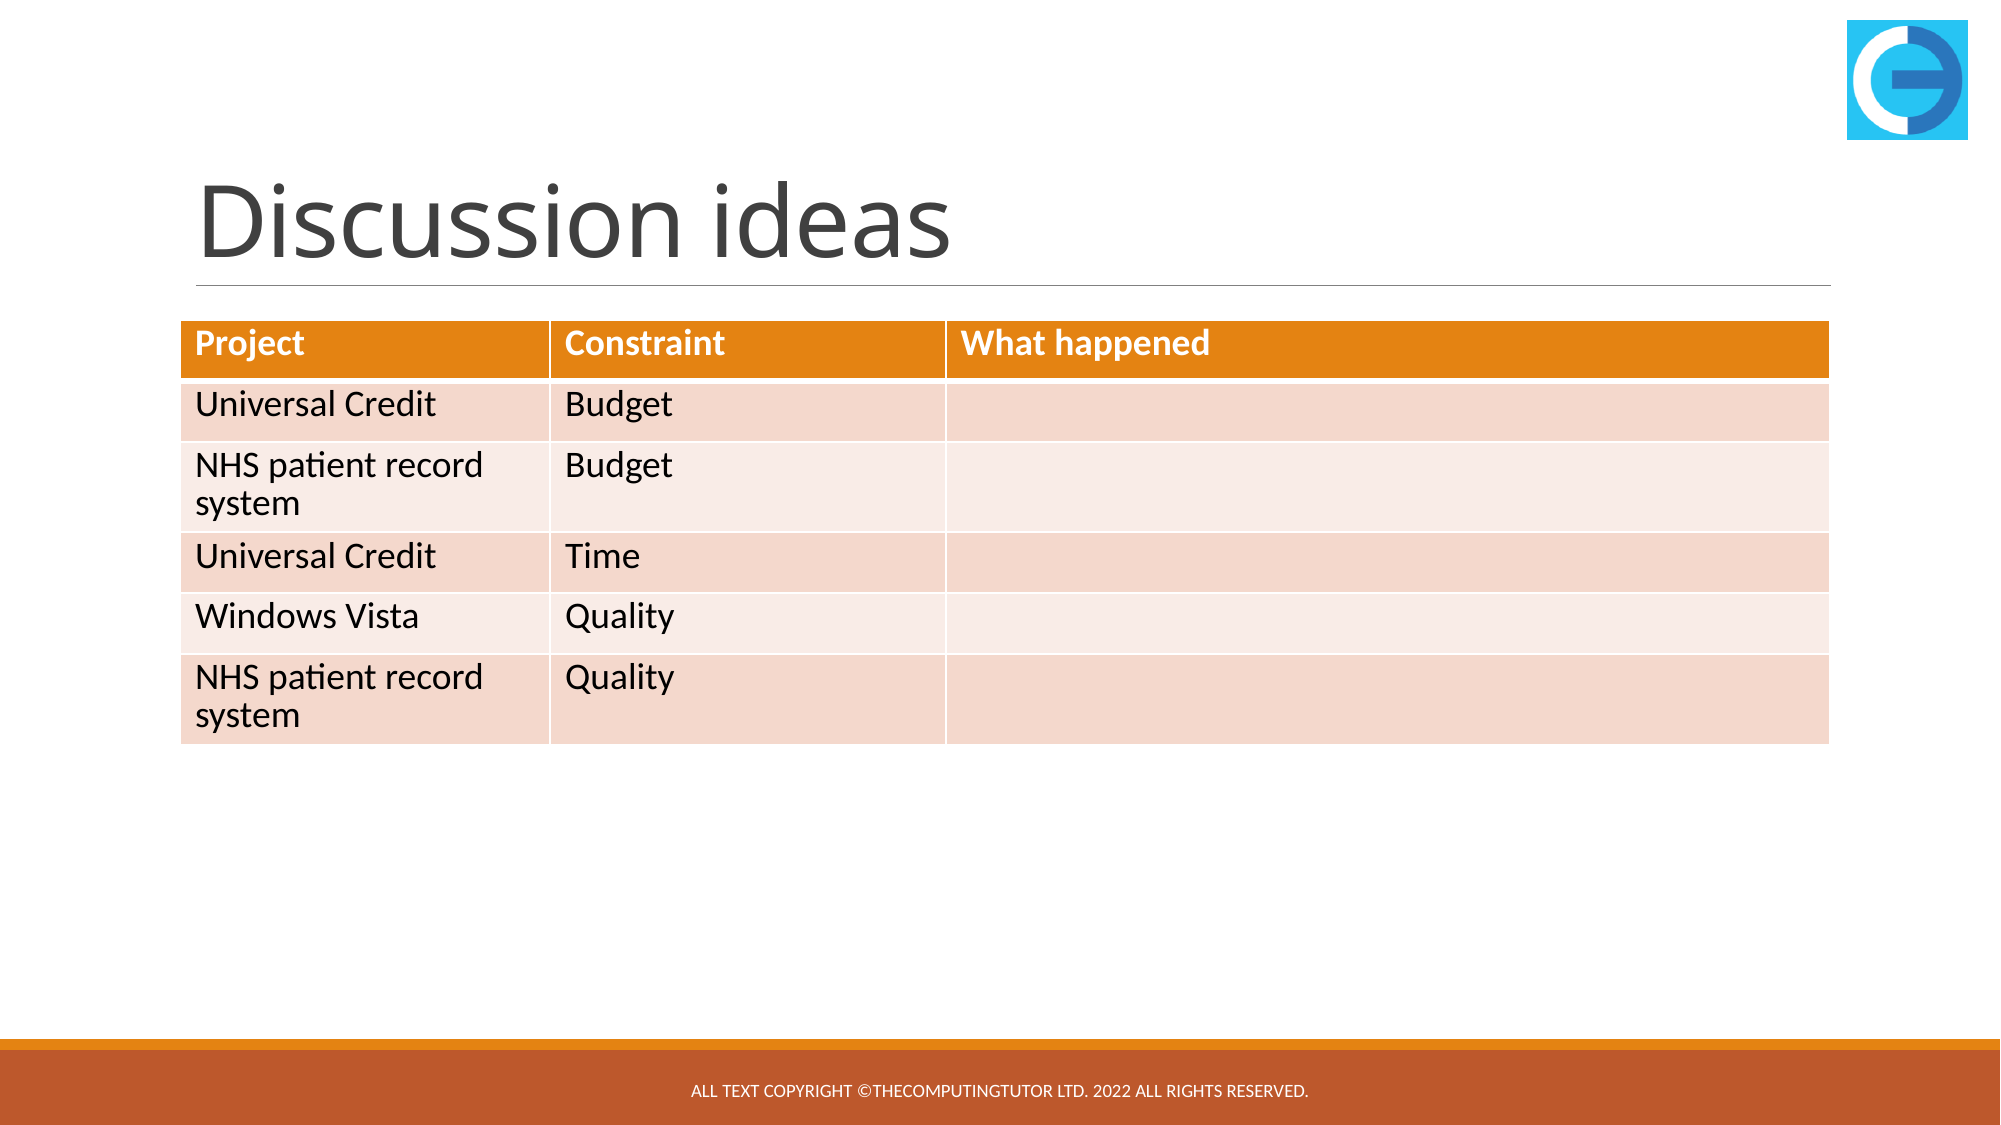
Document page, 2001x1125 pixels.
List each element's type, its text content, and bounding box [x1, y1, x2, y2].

table_header Project [181, 321, 549, 378]
table_cell Universal Credit [181, 533, 549, 592]
table_cell [947, 533, 1829, 592]
table_cell NHS patient record system [181, 655, 549, 744]
table_cell [947, 655, 1829, 744]
table_cell [947, 443, 1829, 531]
footer All text copyright ©TheComputingTutor Ltd. 2022 All rights Reserved. [604, 1059, 1396, 1120]
title Discussion ideas [180, 47, 1830, 285]
table_cell [947, 384, 1829, 441]
table_cell Budget [551, 443, 945, 531]
table_cell Time [551, 533, 945, 592]
table_header Constraint [551, 321, 945, 378]
table_cell Quality [551, 594, 945, 653]
table_header What happened [947, 321, 1829, 378]
table_cell [947, 594, 1829, 653]
table_cell Budget [551, 384, 945, 441]
table_cell NHS patient record system [181, 443, 549, 531]
picture [1847, 20, 1968, 140]
table_cell Universal Credit [181, 384, 549, 441]
table_cell Quality [551, 655, 945, 744]
table_cell Windows Vista [181, 594, 549, 653]
